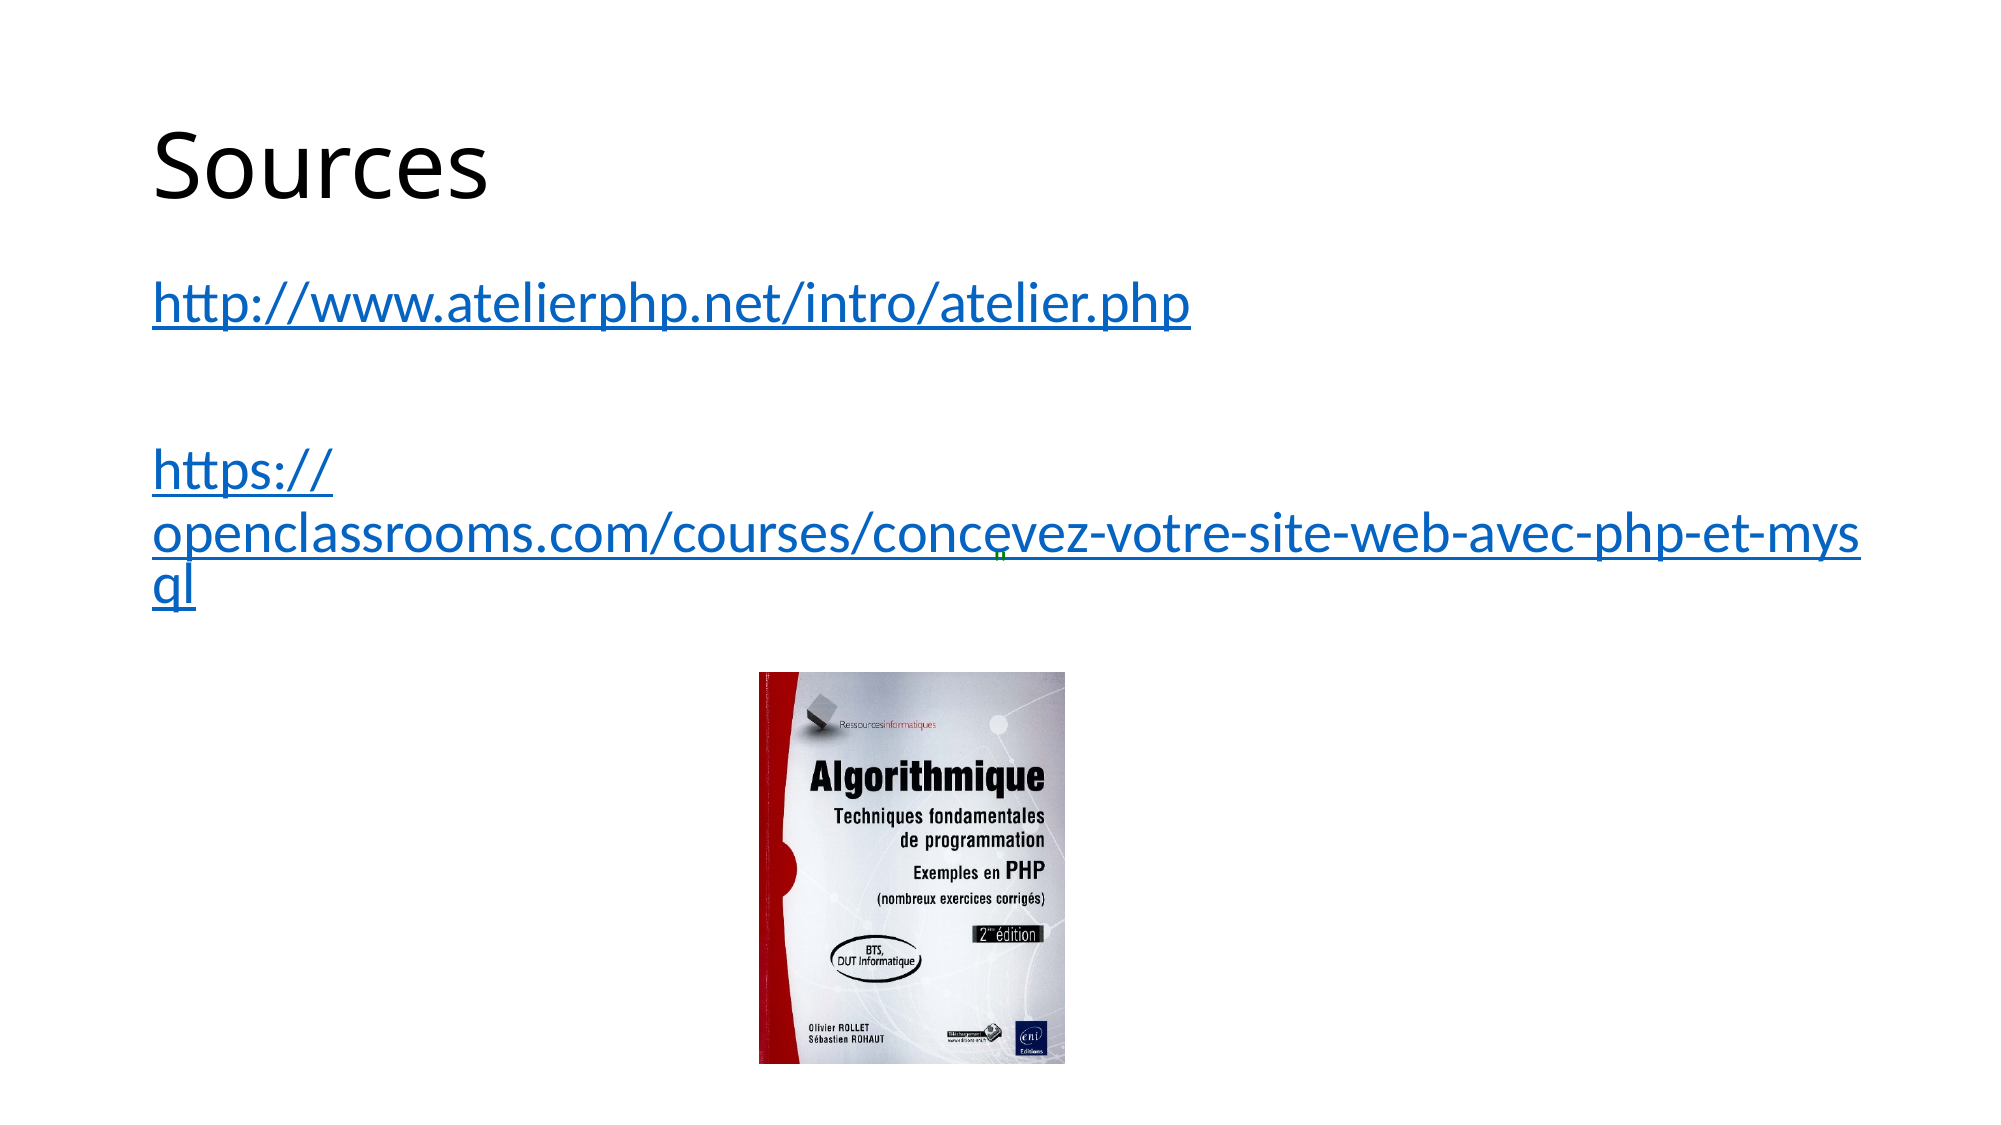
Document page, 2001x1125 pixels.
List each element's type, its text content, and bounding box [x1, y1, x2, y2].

list http://www.atelierphp.net/intro/atelier.php https://openclassrooms.com/courses/concevez-votre-site-web-avec-php-et-mysql [137, 264, 1883, 1093]
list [759, 672, 1065, 1064]
title Sources [137, 59, 1863, 264]
text_box " [977, 532, 1023, 592]
